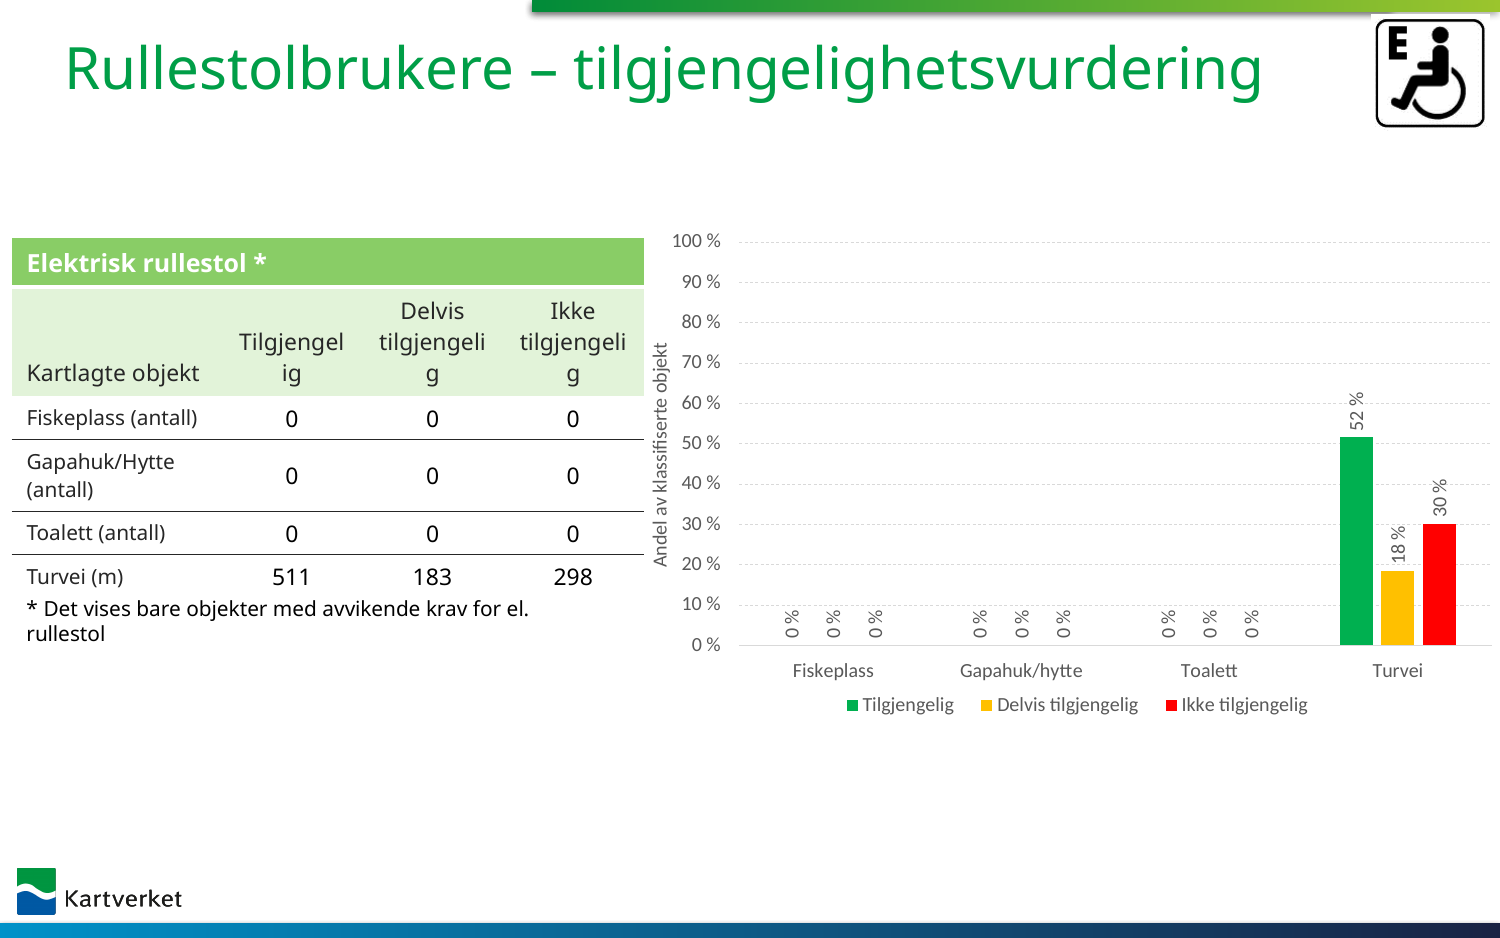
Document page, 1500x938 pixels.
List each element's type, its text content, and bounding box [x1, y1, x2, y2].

table_cell Kartlagte objekt [12, 289, 222, 396]
table_cell Toalett (antall) [12, 512, 222, 554]
table_cell 0 [362, 440, 503, 511]
picture [643, 218, 1500, 728]
table_cell 0 [222, 512, 362, 554]
table_cell 0 [222, 440, 362, 511]
table_cell Tilgjengelig [222, 289, 362, 396]
table_cell 0 [503, 440, 638, 511]
table_cell Delvis tilgjengelig [362, 289, 503, 396]
table_cell 0 [362, 512, 503, 554]
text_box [1371, 13, 1491, 133]
table_cell 0 [362, 396, 503, 439]
table_cell 511 [222, 555, 362, 588]
text_box * Det vises bare objekter med avvikende krav for el. rullestol [11, 588, 597, 653]
table_cell Turvei (m) [12, 555, 222, 588]
table_cell 0 [503, 396, 638, 439]
table_cell 298 [503, 555, 638, 598]
table_header Elektrisk rullestol * [12, 238, 638, 285]
text_box Rullestolbrukere – tilgjengelighetsvurdering [49, 12, 1372, 109]
table_cell Fiskeplass (antall) [12, 396, 222, 439]
table_cell 0 [503, 512, 638, 554]
table_cell 0 [222, 396, 362, 439]
table_cell Gapahuk/Hytte (antall) [12, 440, 222, 511]
table_cell Ikke tilgjengelig [503, 289, 638, 396]
table_cell 183 [362, 555, 503, 588]
